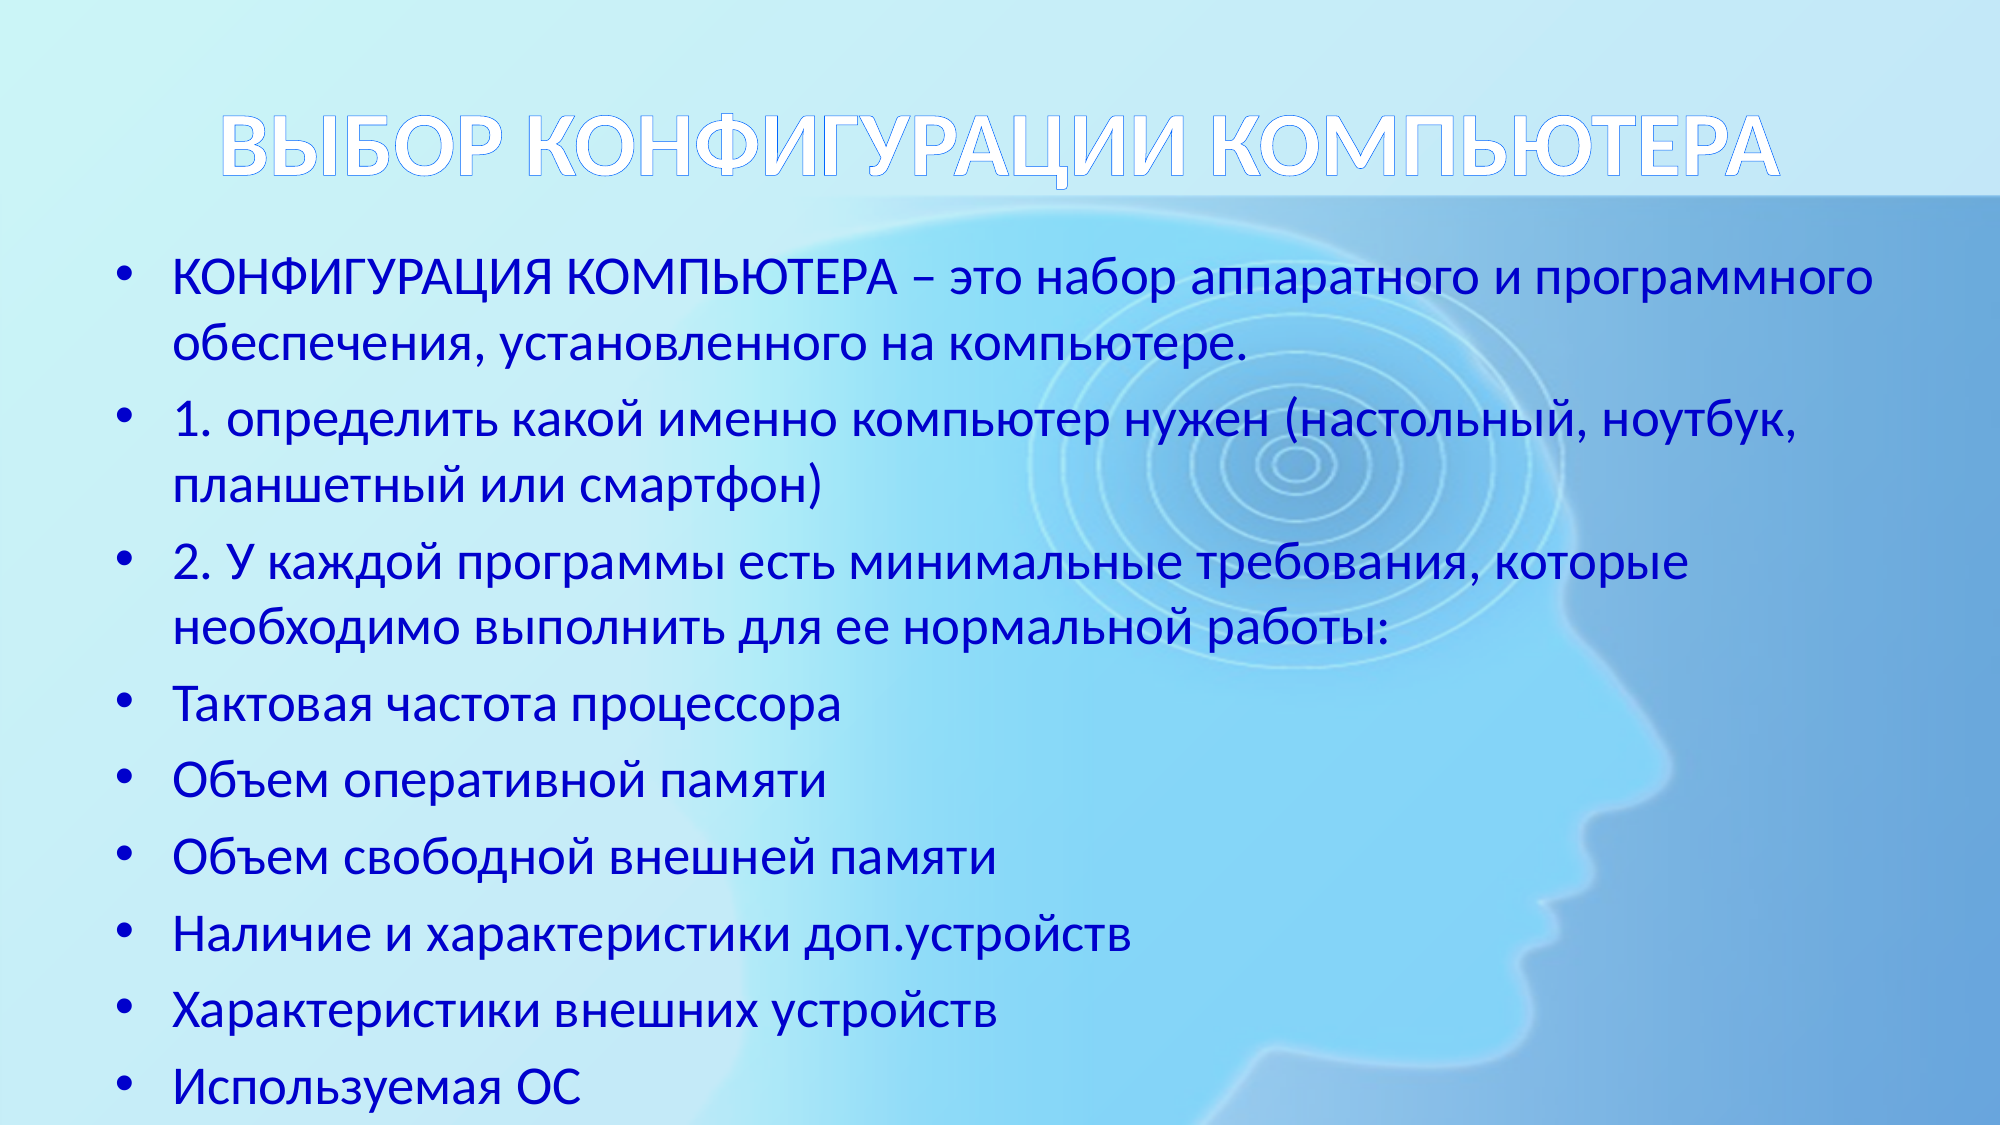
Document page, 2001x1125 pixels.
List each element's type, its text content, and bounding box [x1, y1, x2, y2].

picture [0, 0, 2000, 1125]
list КОНФИГУРАЦИЯ КОМПЬЮТЕРА – это набор аппаратного и программного обеспечения, установленного на компьютере. 1. определить какой именно компьютер нужен (настольный, ноутбук, планшетный или смартфон) 2. У каждой программы есть минимальные требования, которые необходимо выполнить для ее нормальной работы: Тактовая частота процессора Объем оперативной памяти Объем свободной внешней памяти Наличие и характеристики доп.устройств Характеристики внешних устройств Используемая ОС [99, 232, 1900, 1125]
title ВЫБОР КОНФИГУРАЦИИ КОМПЬЮТЕРА [99, 45, 1900, 232]
